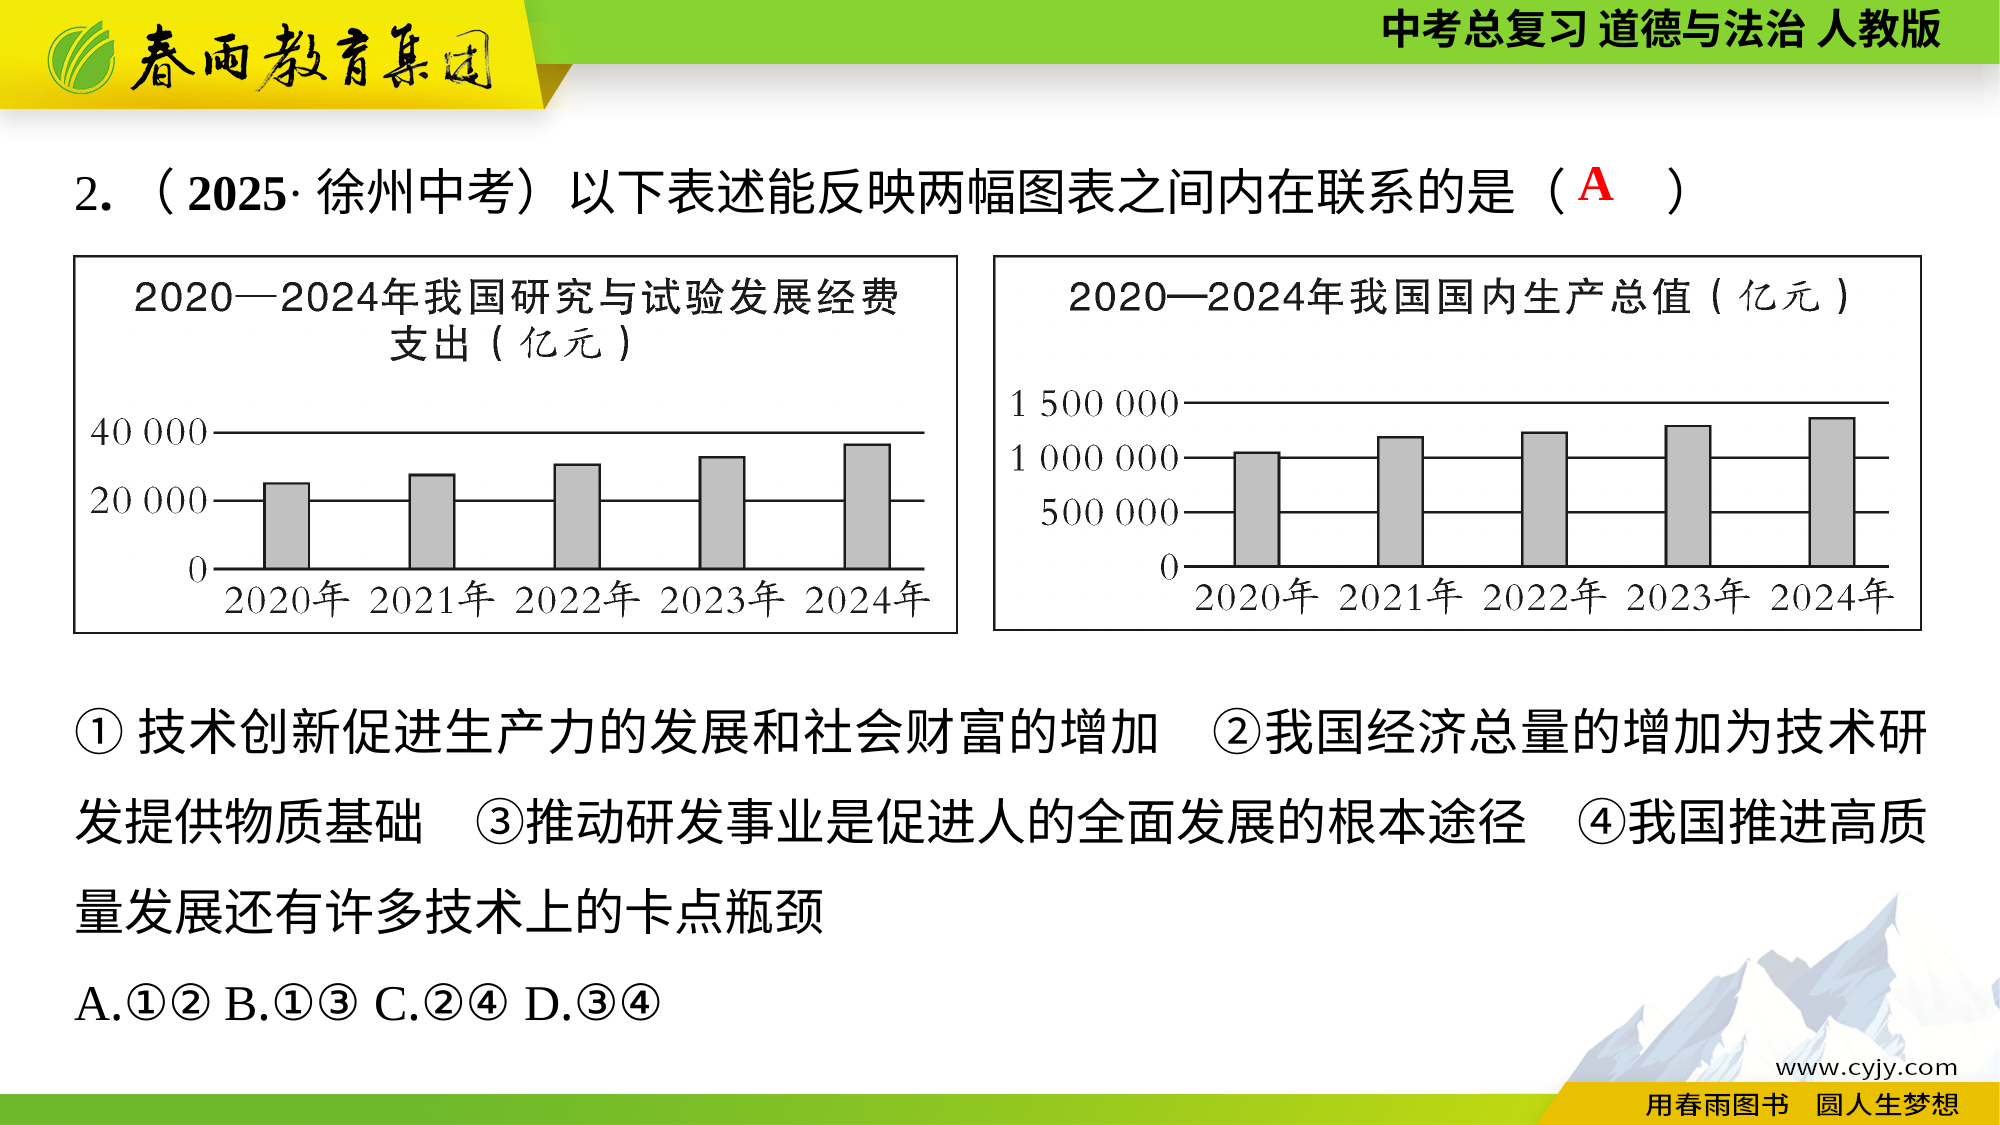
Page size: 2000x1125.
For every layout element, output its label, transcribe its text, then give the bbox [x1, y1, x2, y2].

text_box A [1563, 142, 1629, 218]
list 2.（2025·徐州中考）以下表述能反映两幅图表之间内在联系的是（ ） ①技术创新促进生产力的发展和社会财富的增加 ②我国经济总量的增加为技术研发提供物质基础 ③推动研发事业是促进人的全面发展的根本途径 ④我国推进高质量发展还有许多技术上的卡点瓶颈 A.①② B.①③ C.②④ D.③④ [59, 122, 1944, 1047]
picture [0, 0, 2000, 1125]
